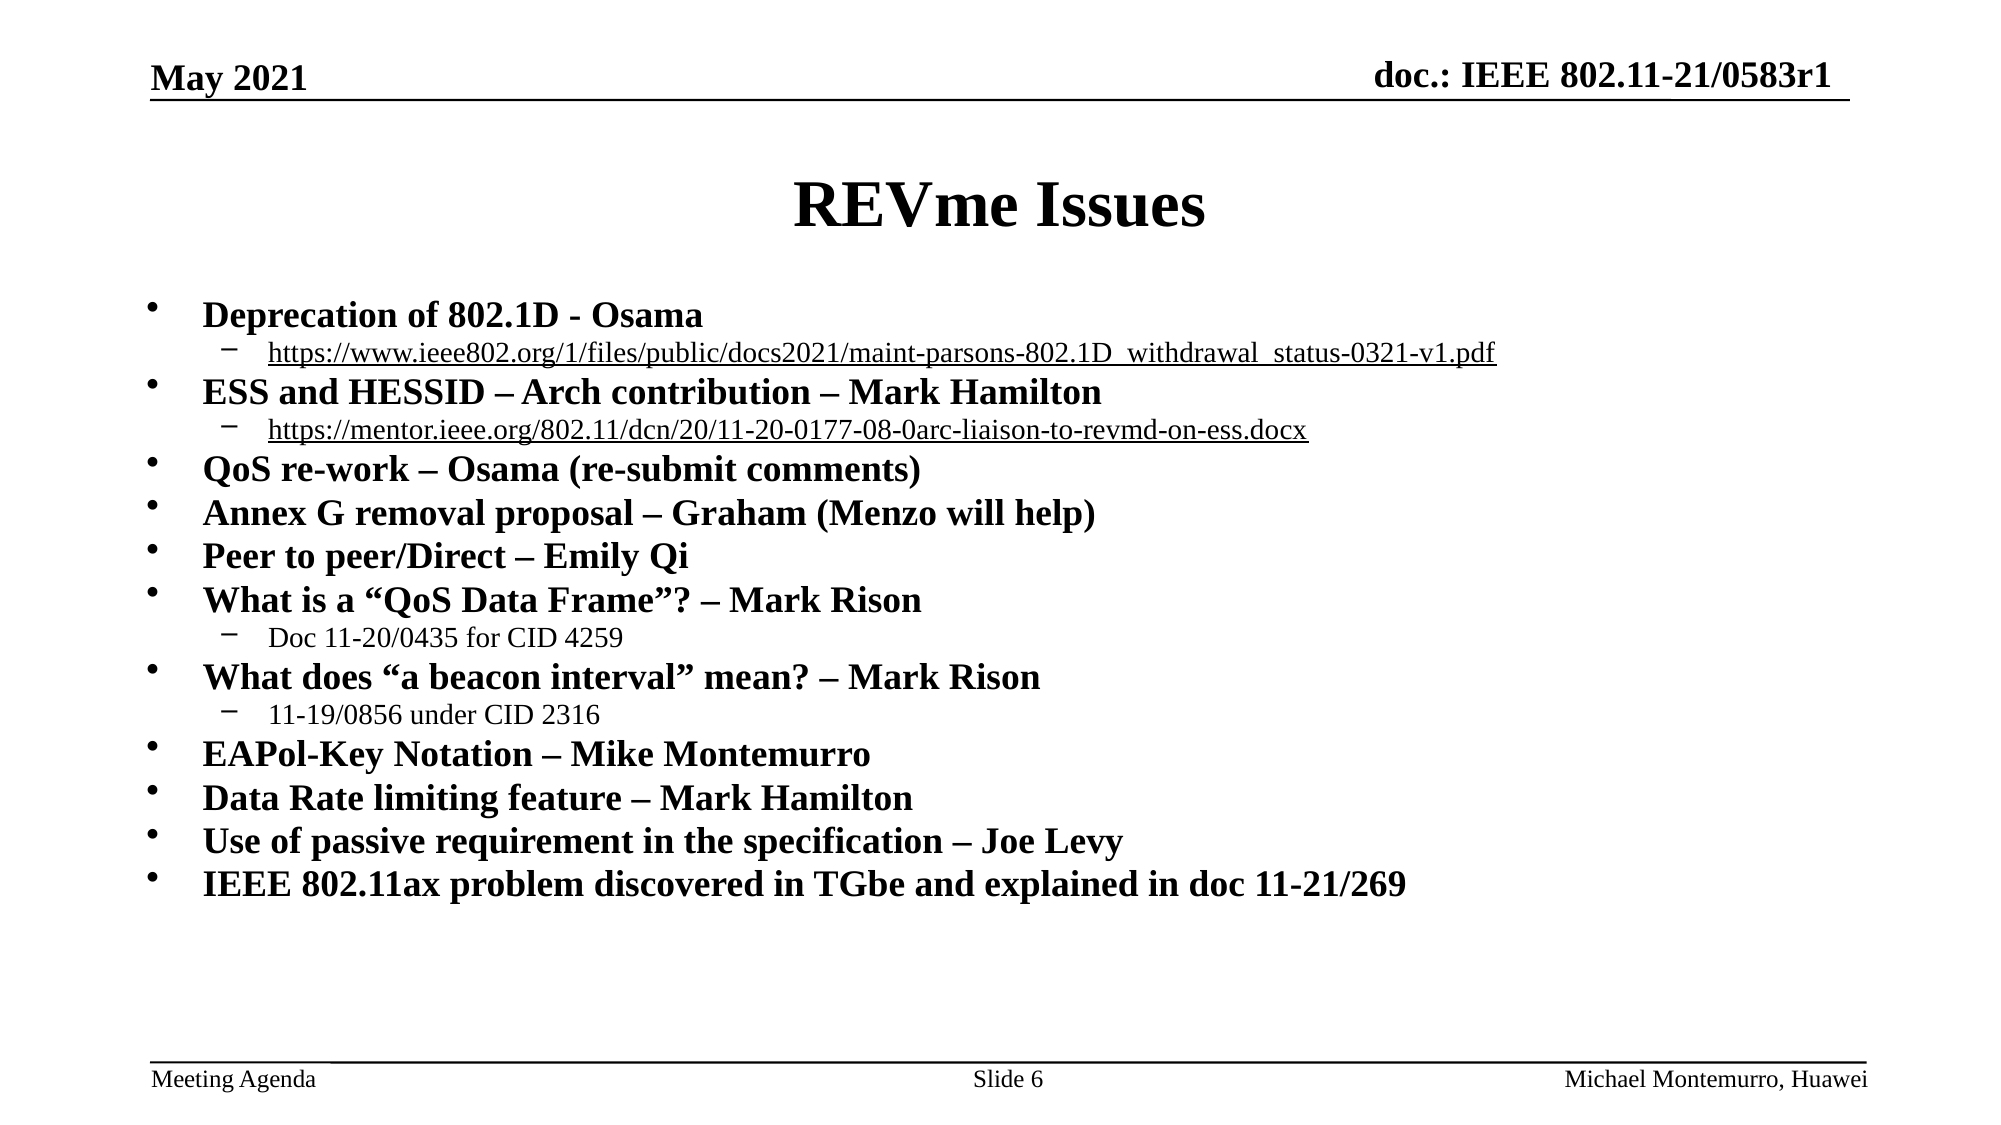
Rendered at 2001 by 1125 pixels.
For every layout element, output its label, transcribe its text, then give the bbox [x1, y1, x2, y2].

list Deprecation of 802.1D - Osama https://www.ieee802.org/1/files/public/docs2021/maint-parsons-802.1D_withdrawal_status-0321-v1.pdf ESS and HESSID – Arch contribution – Mark Hamilton https://mentor.ieee.org/802.11/dcn/20/11-20-0177-08-0arc-liaison-to-revmd-on-ess.docx QoS re-work – Osama (re-submit comments) Annex G removal proposal – Graham (Menzo will help) Peer to peer/Direct – Emily Qi What is a “QoS Data Frame”? – Mark Rison Doc 11-20/0435 for CID 4259 What does “a beacon interval” mean? – Mark Rison 11-19/0856 under CID 2316 EAPol-Key Notation – Mike Montemurro Data Rate limiting feature – Mark Hamilton Use of passive requirement in the specification – Joe Levy IEEE 802.11ax problem discovered in TGbe and explained in doc 11-21/269 [131, 290, 1850, 1063]
slide_number Slide 6 [972, 1061, 1045, 1093]
title REVme Issues [150, 112, 1850, 288]
footer Michael Montemurro, Huawei [1537, 1061, 1869, 1093]
